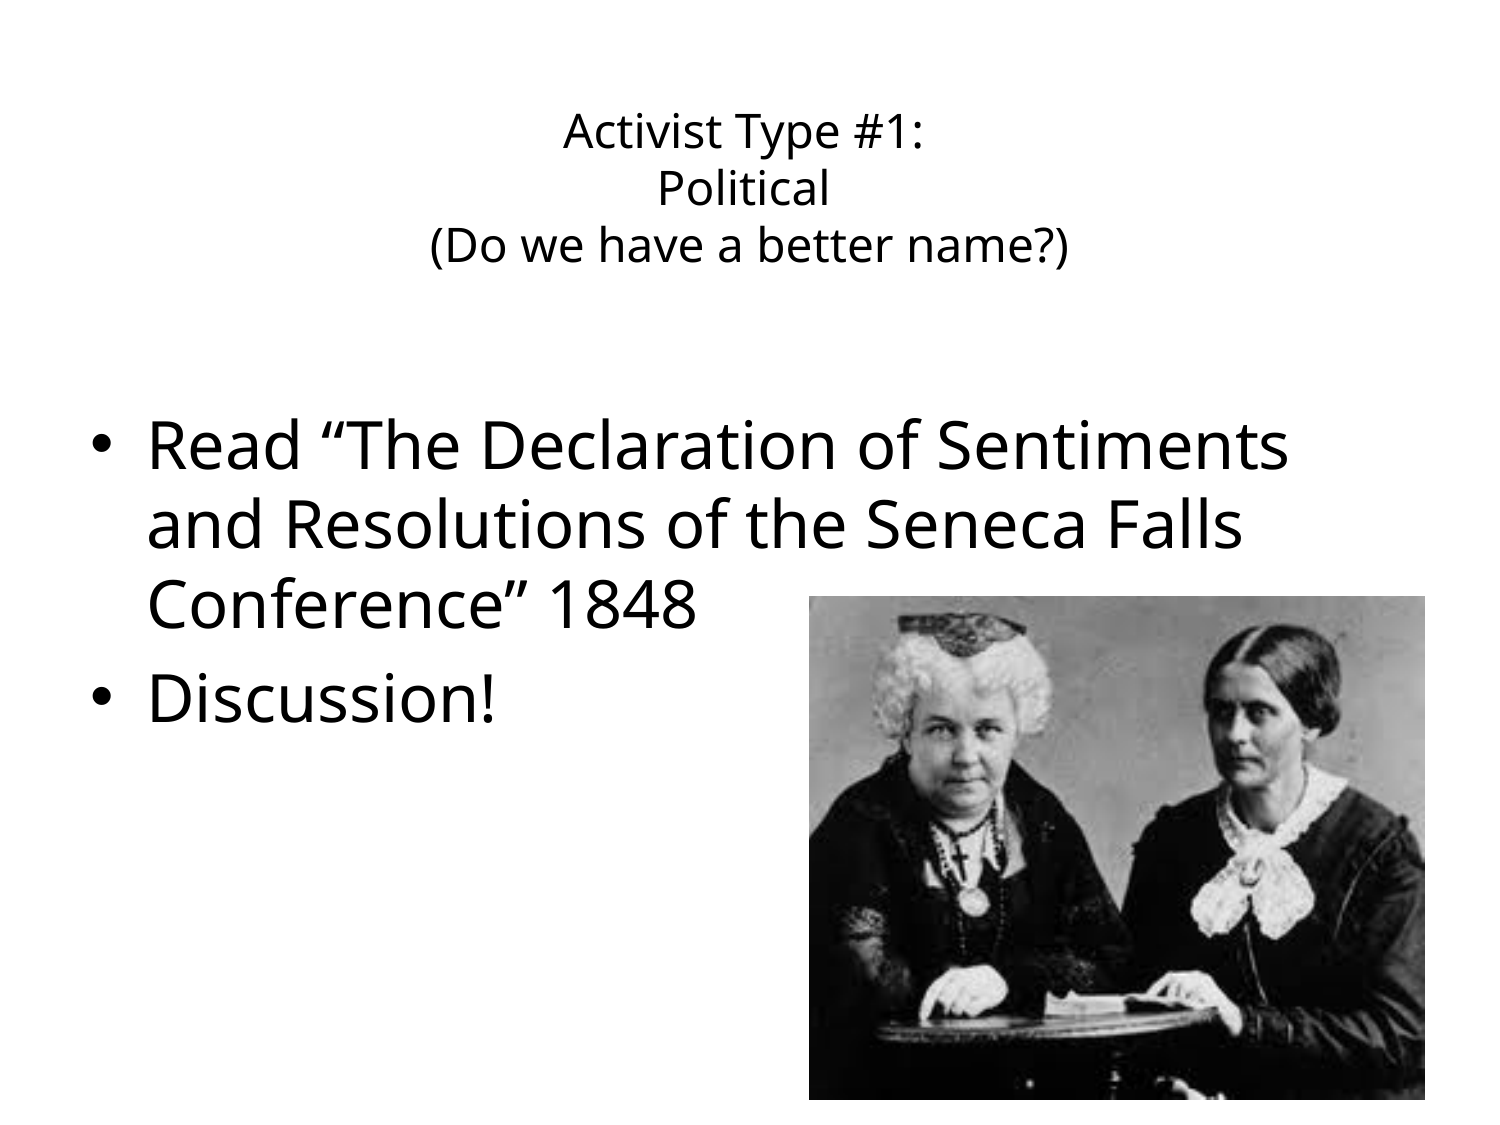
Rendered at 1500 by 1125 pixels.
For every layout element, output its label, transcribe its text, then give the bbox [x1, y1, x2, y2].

picture [808, 596, 1426, 1100]
list Read “The Declaration of Sentiments and Resolutions of the Seneca Falls Conference” 1848 Discussion! [75, 394, 1425, 1005]
title Activist Type #1: Political (Do we have a better name?) [75, 92, 1425, 281]
